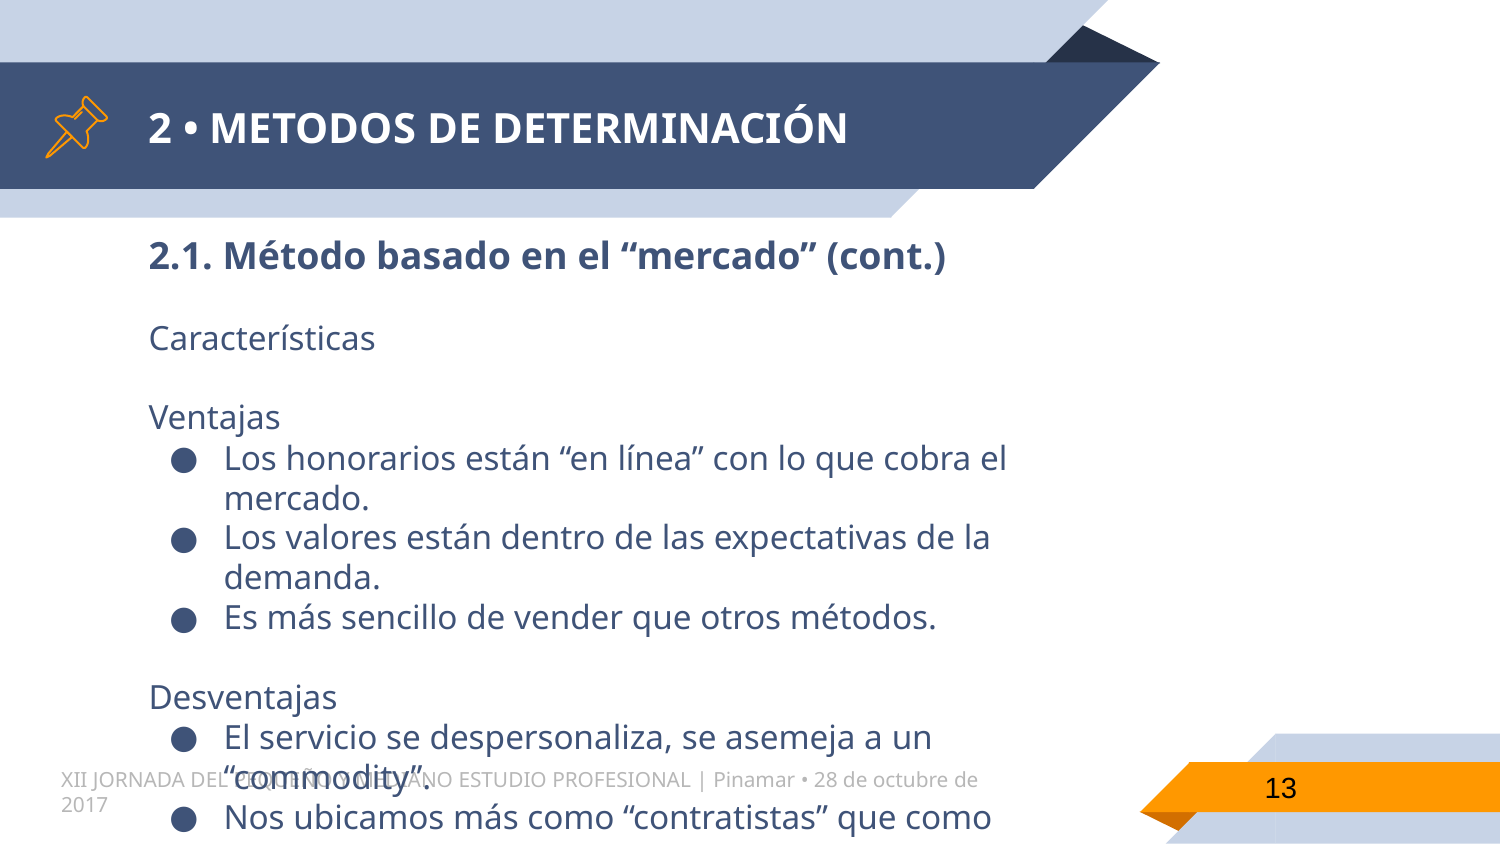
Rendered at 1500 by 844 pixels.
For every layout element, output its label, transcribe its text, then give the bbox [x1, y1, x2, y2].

slide_number 13 [1249, 760, 1494, 813]
title 2 • METODOS DE DETERMINACIÓN [133, 64, 1035, 190]
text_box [46, 96, 108, 158]
text_box 2.1. Método basado en el “mercado” (cont.) Características Ventajas Los honorarios están “en línea” con lo que cobra el mercado. Los valores están dentro de las expectativas de la demanda. Es más sencillo de vender que otros métodos. Desventajas El servicio se despersonaliza, se asemeja a un “commodity”. Nos ubicamos más como “contratistas” que como “asesores”. Si se ofrecen “valores” y “estrategias” estaremos “sub-facturando” . [133, 217, 1155, 791]
